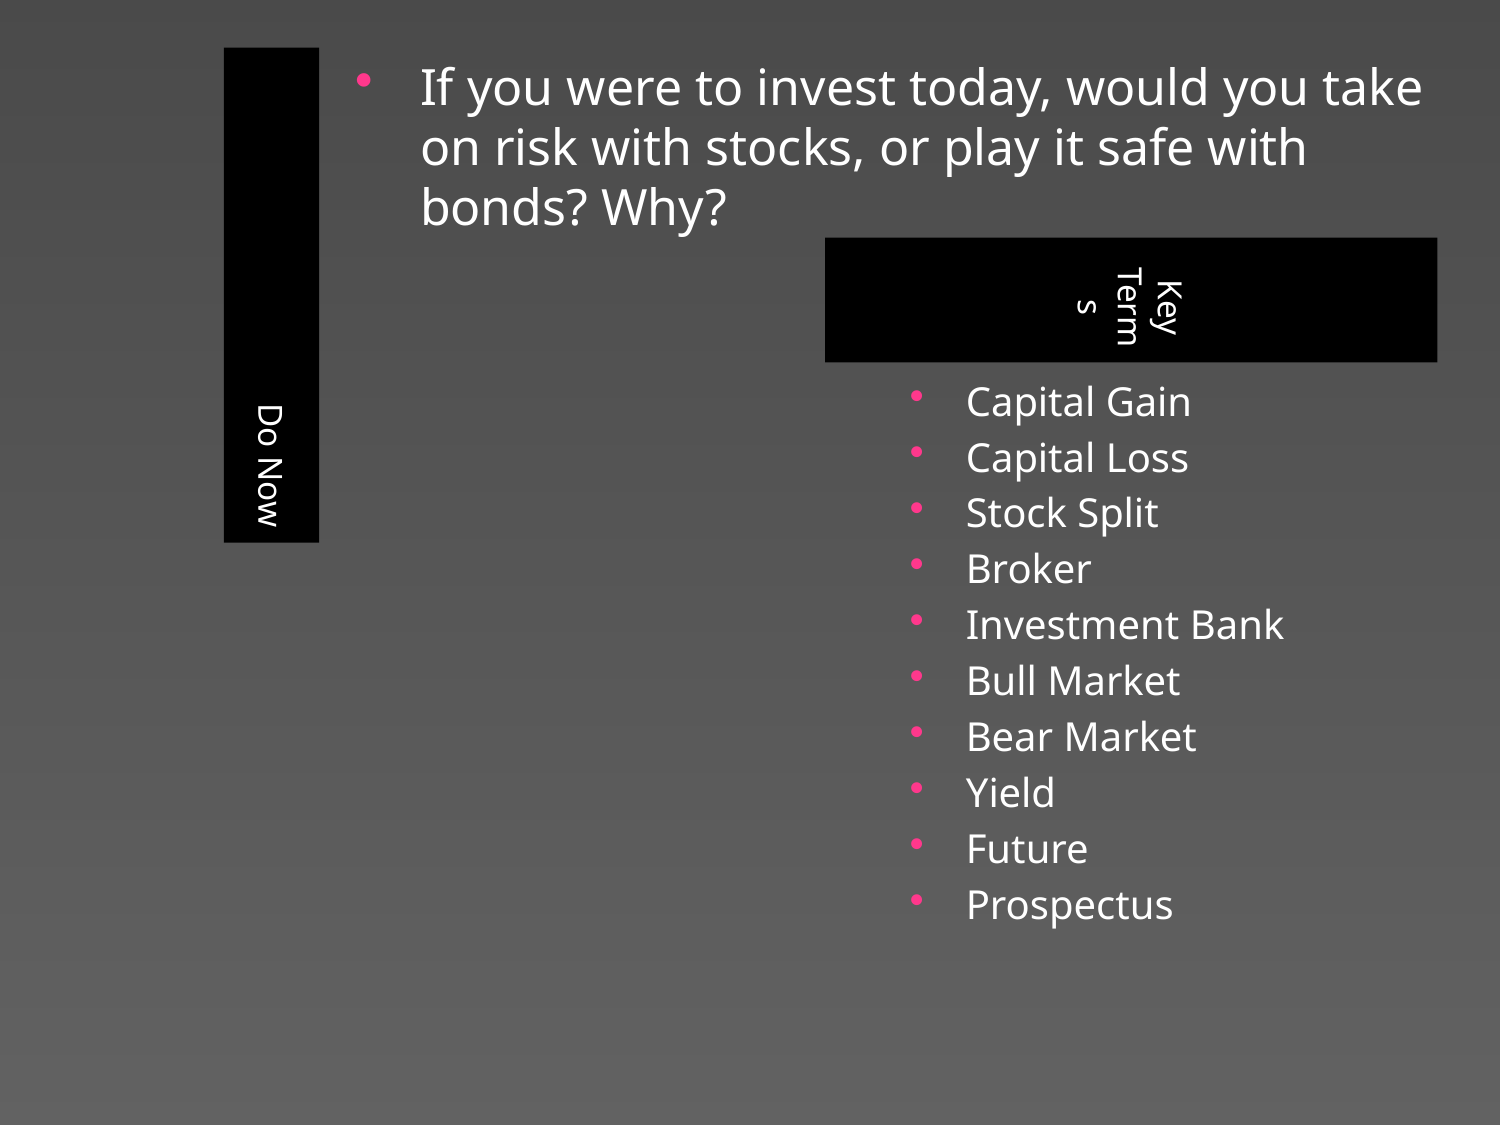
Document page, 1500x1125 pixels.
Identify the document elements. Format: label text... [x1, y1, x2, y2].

list If you were to invest today, would you take on risk with stocks, or play it safe with bonds? Why? [331, 47, 1457, 543]
list Capital Gain Capital Loss Stock Split Broker Investment Bank Bull Market Bear Market Yield Future Prospectus [887, 368, 1425, 938]
list Do Now [223, 47, 320, 544]
